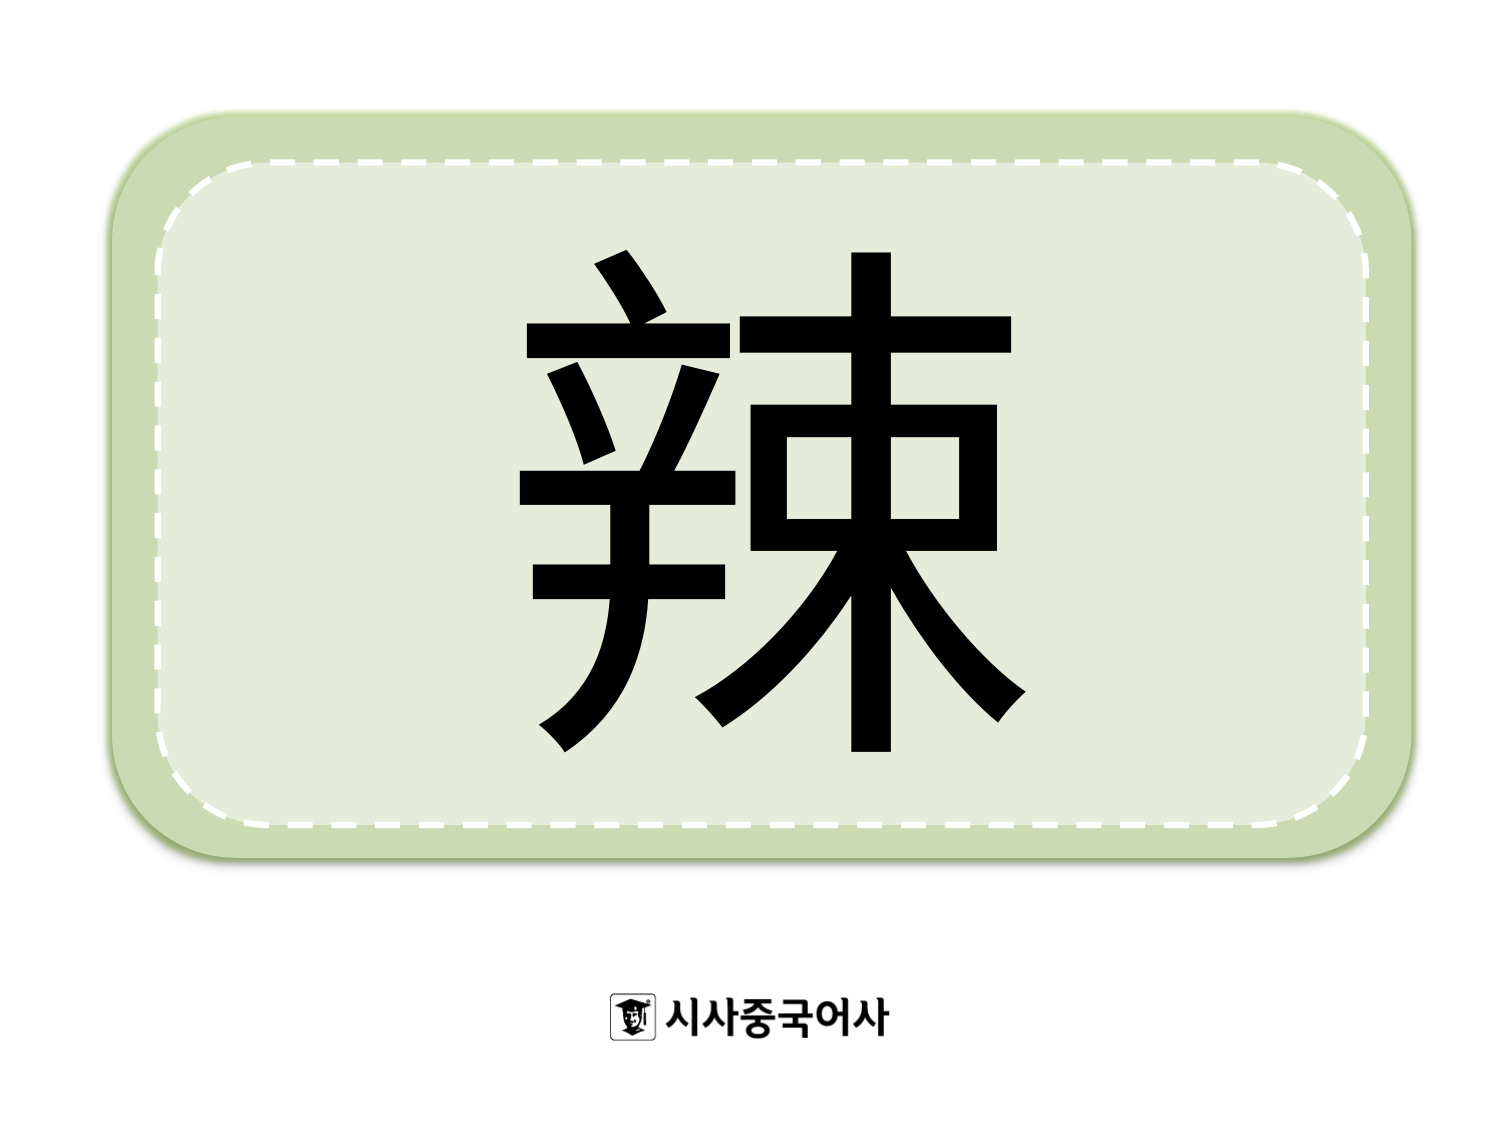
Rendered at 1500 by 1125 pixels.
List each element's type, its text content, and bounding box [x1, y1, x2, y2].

picture [602, 987, 898, 1047]
text_box 辣 [162, 160, 1371, 824]
